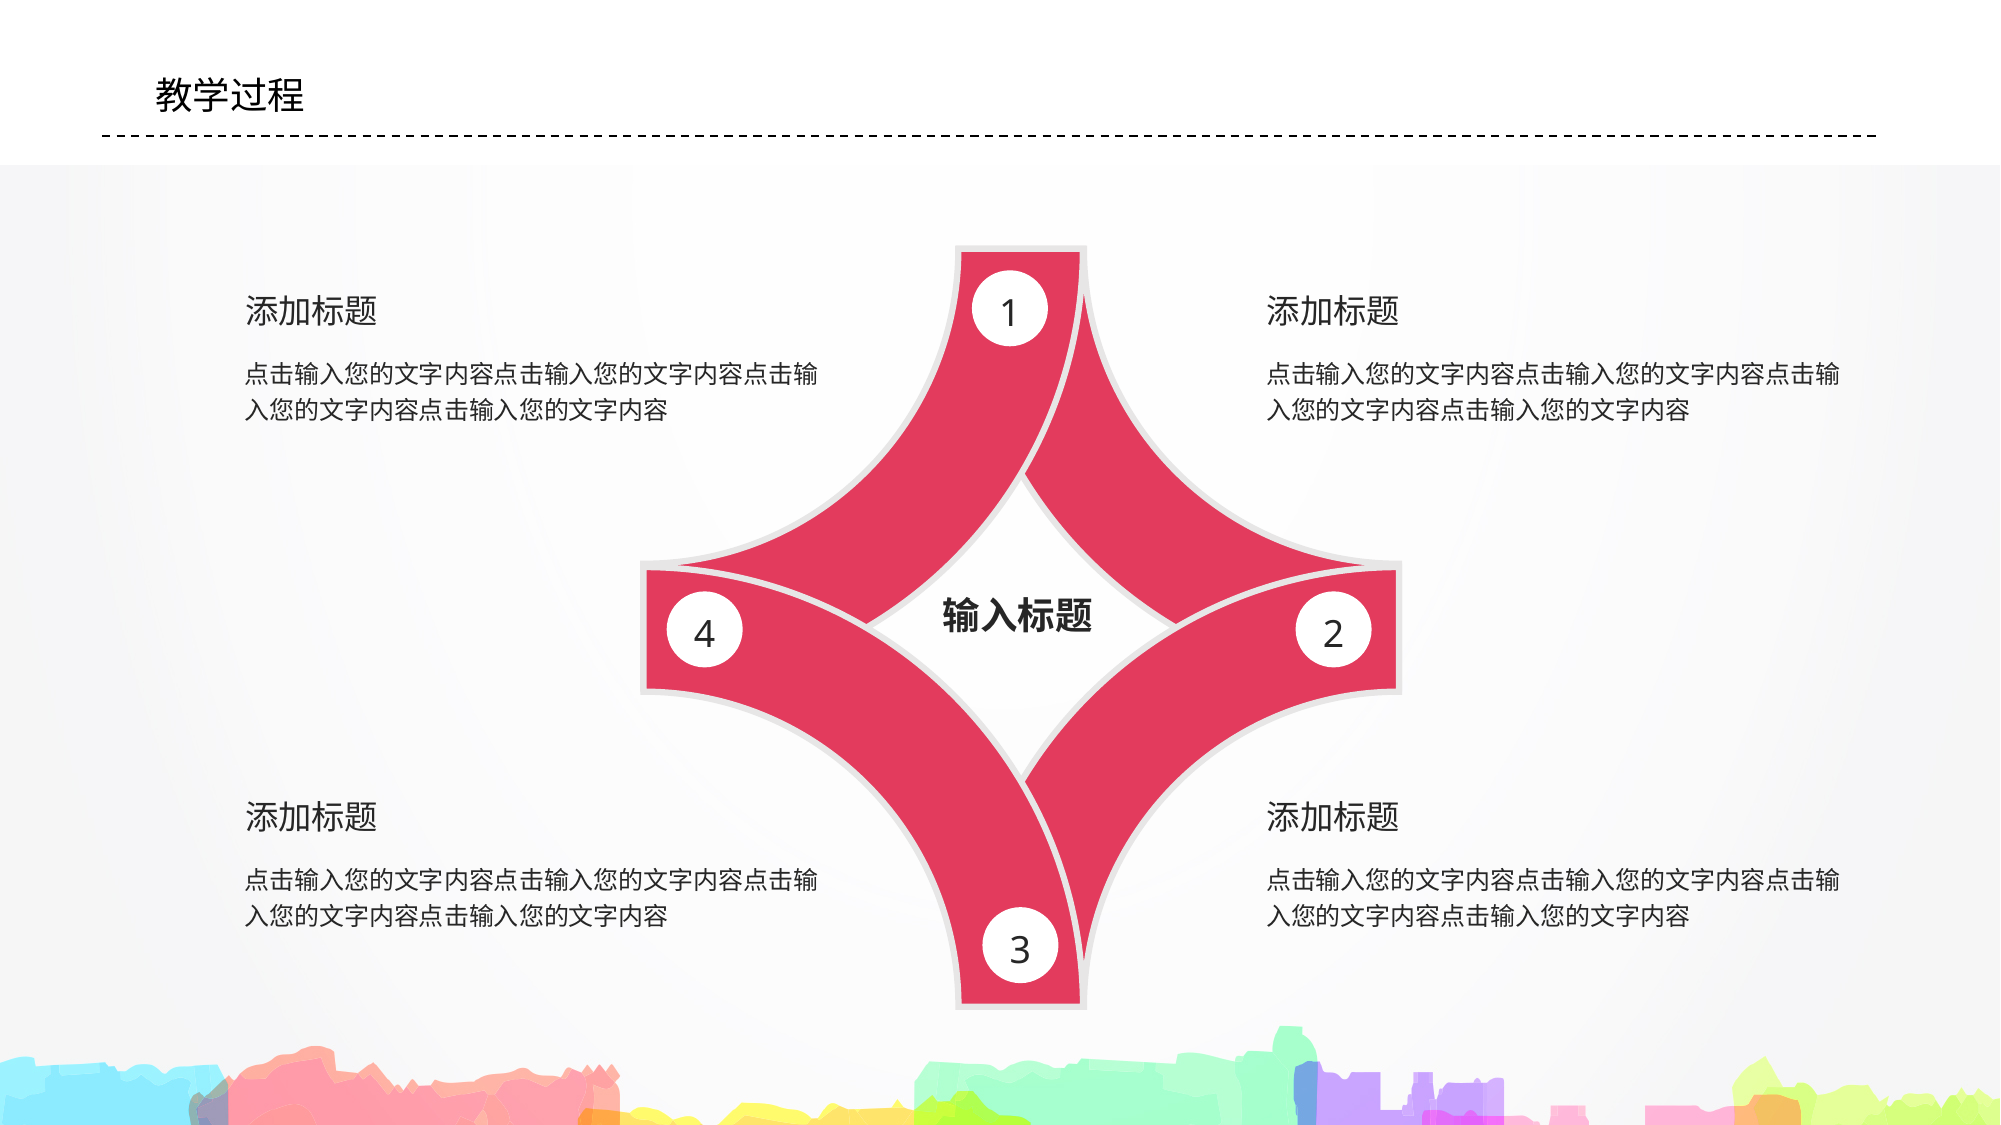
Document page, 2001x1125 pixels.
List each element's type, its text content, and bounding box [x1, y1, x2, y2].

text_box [229, 248, 1877, 1007]
picture [0, 0, 2000, 1125]
text_box 教学过程 [140, 64, 321, 125]
